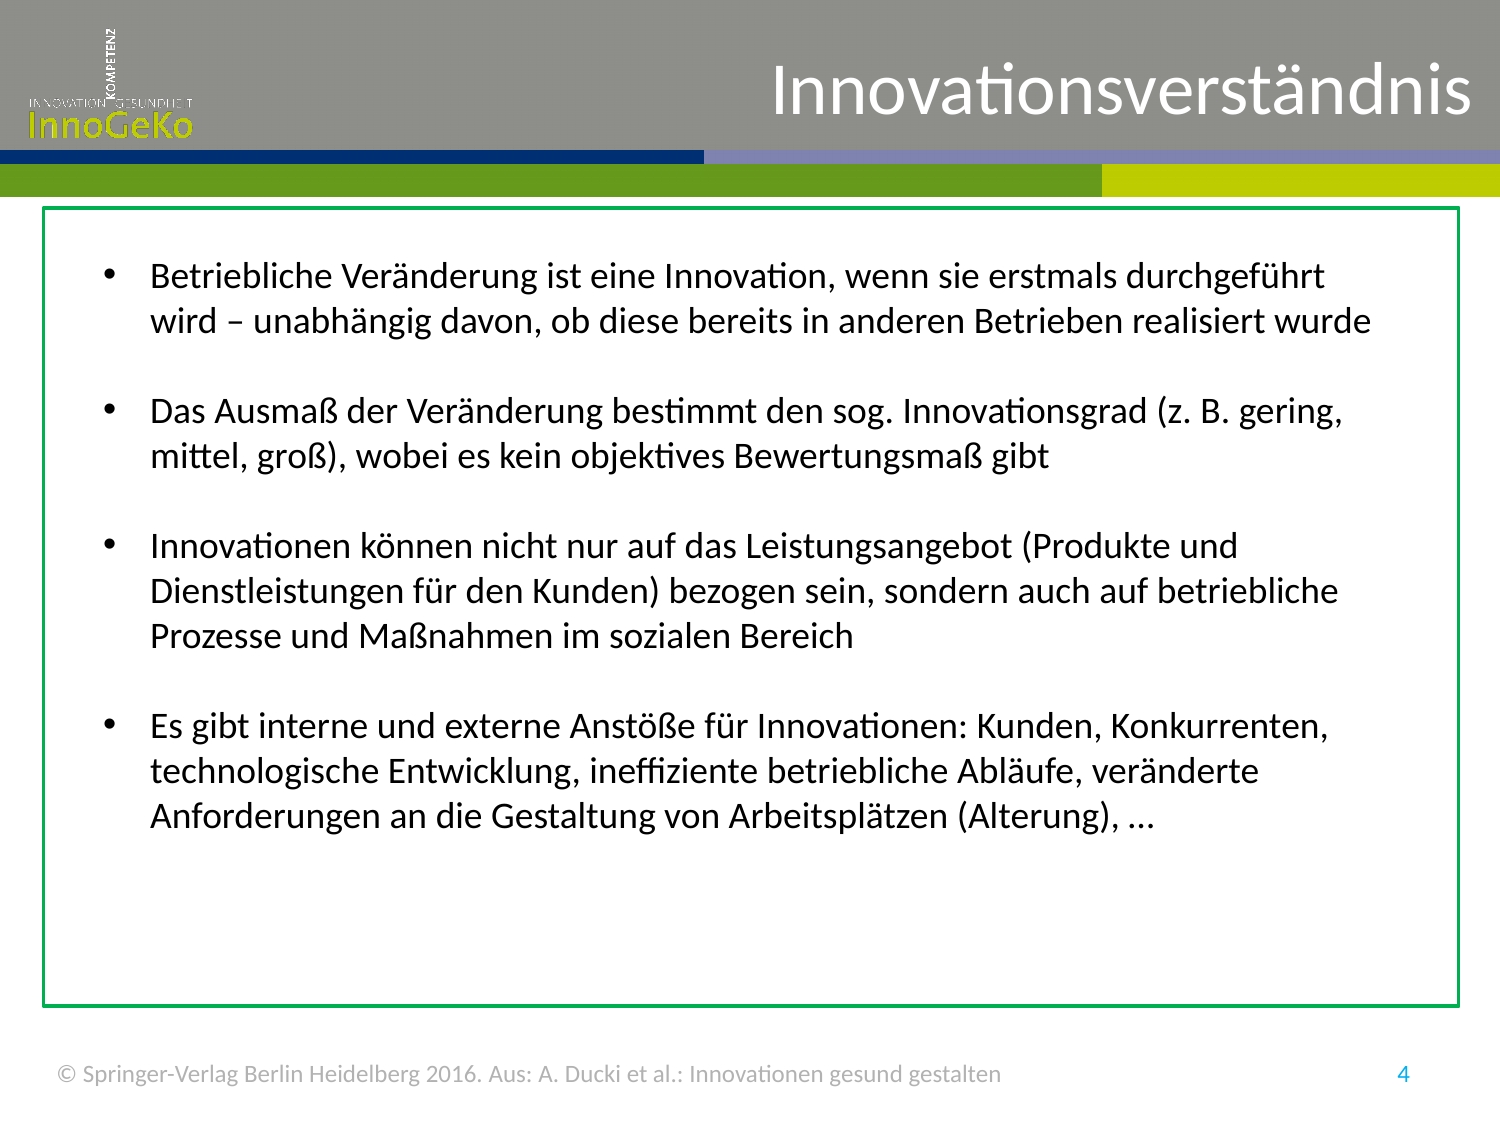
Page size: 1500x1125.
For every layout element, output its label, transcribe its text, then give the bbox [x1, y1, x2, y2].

title Innovationsverständnis [11, 32, 1488, 163]
text_box Betriebliche Veränderung ist eine Innovation, wenn sie erstmals durchgeführt wird – unabhängig davon, ob diese bereits in anderen Betrieben realisiert wurde Das Ausmaß der Veränderung bestimmt den sog. Innovationsgrad (z. B. gering, mittel, groß), wobei es kein objektives Bewertungsmaß gibt Innovationen können nicht nur auf das Leistungsangebot (Produkte und Dienstleistungen für den Kunden) bezogen sein, sondern auch auf betriebliche Prozesse und Maßnahmen im sozialen Bereich Es gibt interne und externe Anstöße für Innovationen: Kunden, Konkurrenten, technologische Entwicklung, ineffiziente betriebliche Abläufe, veränderte Anforderungen an die Gestaltung von Arbeitsplätzen (Alterung), … [88, 243, 1412, 889]
footer © Springer-Verlag Berlin Heidelberg 2016. Aus: A. Ducki et al.: Innovationen gesund gestalten [29, 1042, 1031, 1103]
picture [8, 3, 219, 161]
slide_number 4 [1074, 1042, 1425, 1103]
